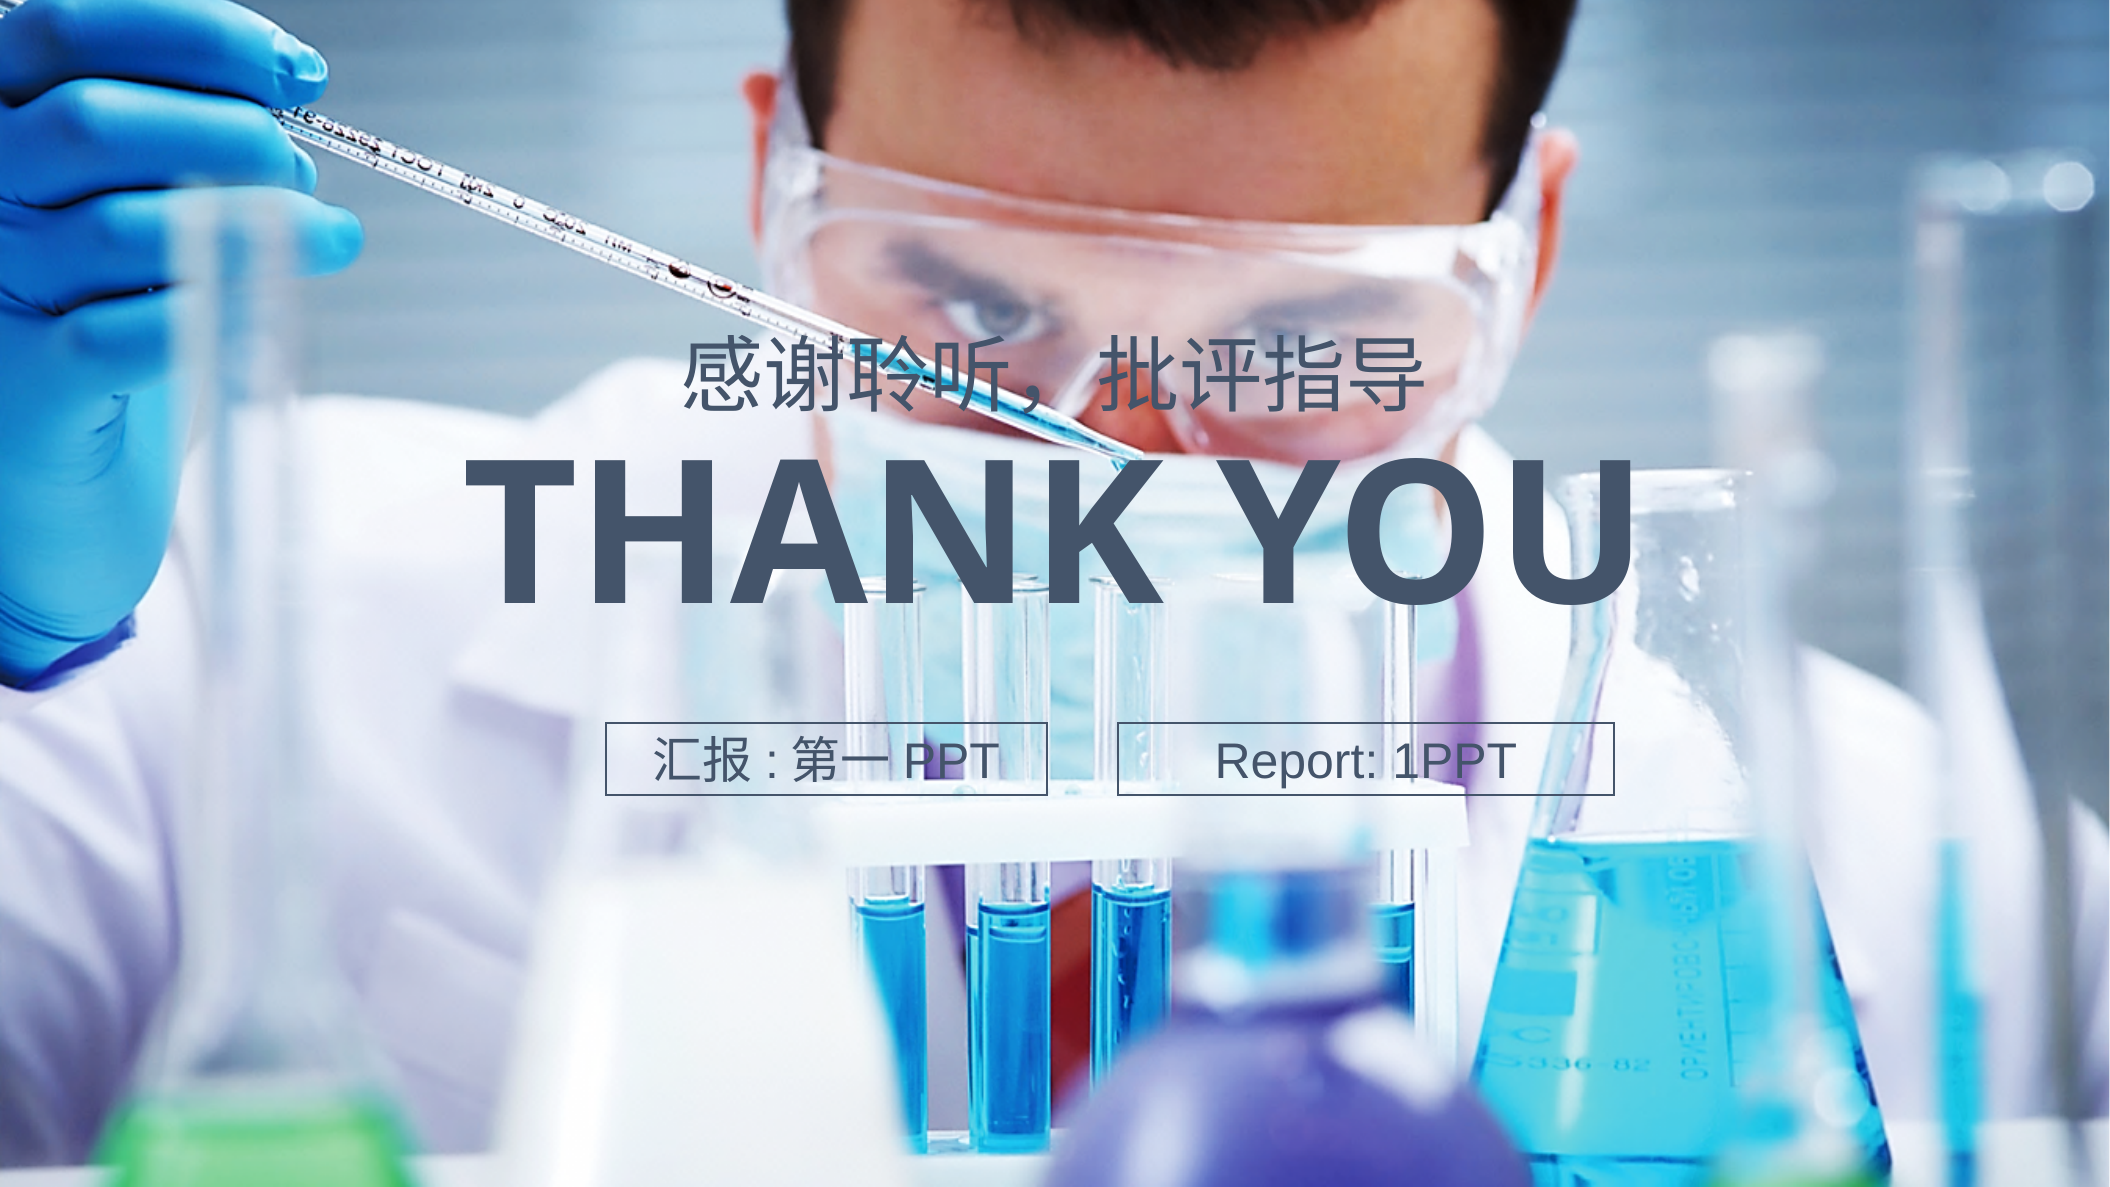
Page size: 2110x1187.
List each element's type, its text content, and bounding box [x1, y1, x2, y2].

text_box Report: 1PPT [1117, 723, 1614, 795]
text_box 汇报:第一PPT [605, 723, 1047, 795]
text_box THANK YOU [293, 403, 1816, 644]
text_box [0, 0, 2110, 1187]
text_box 感谢聆听，批评指导 [386, 321, 1724, 422]
